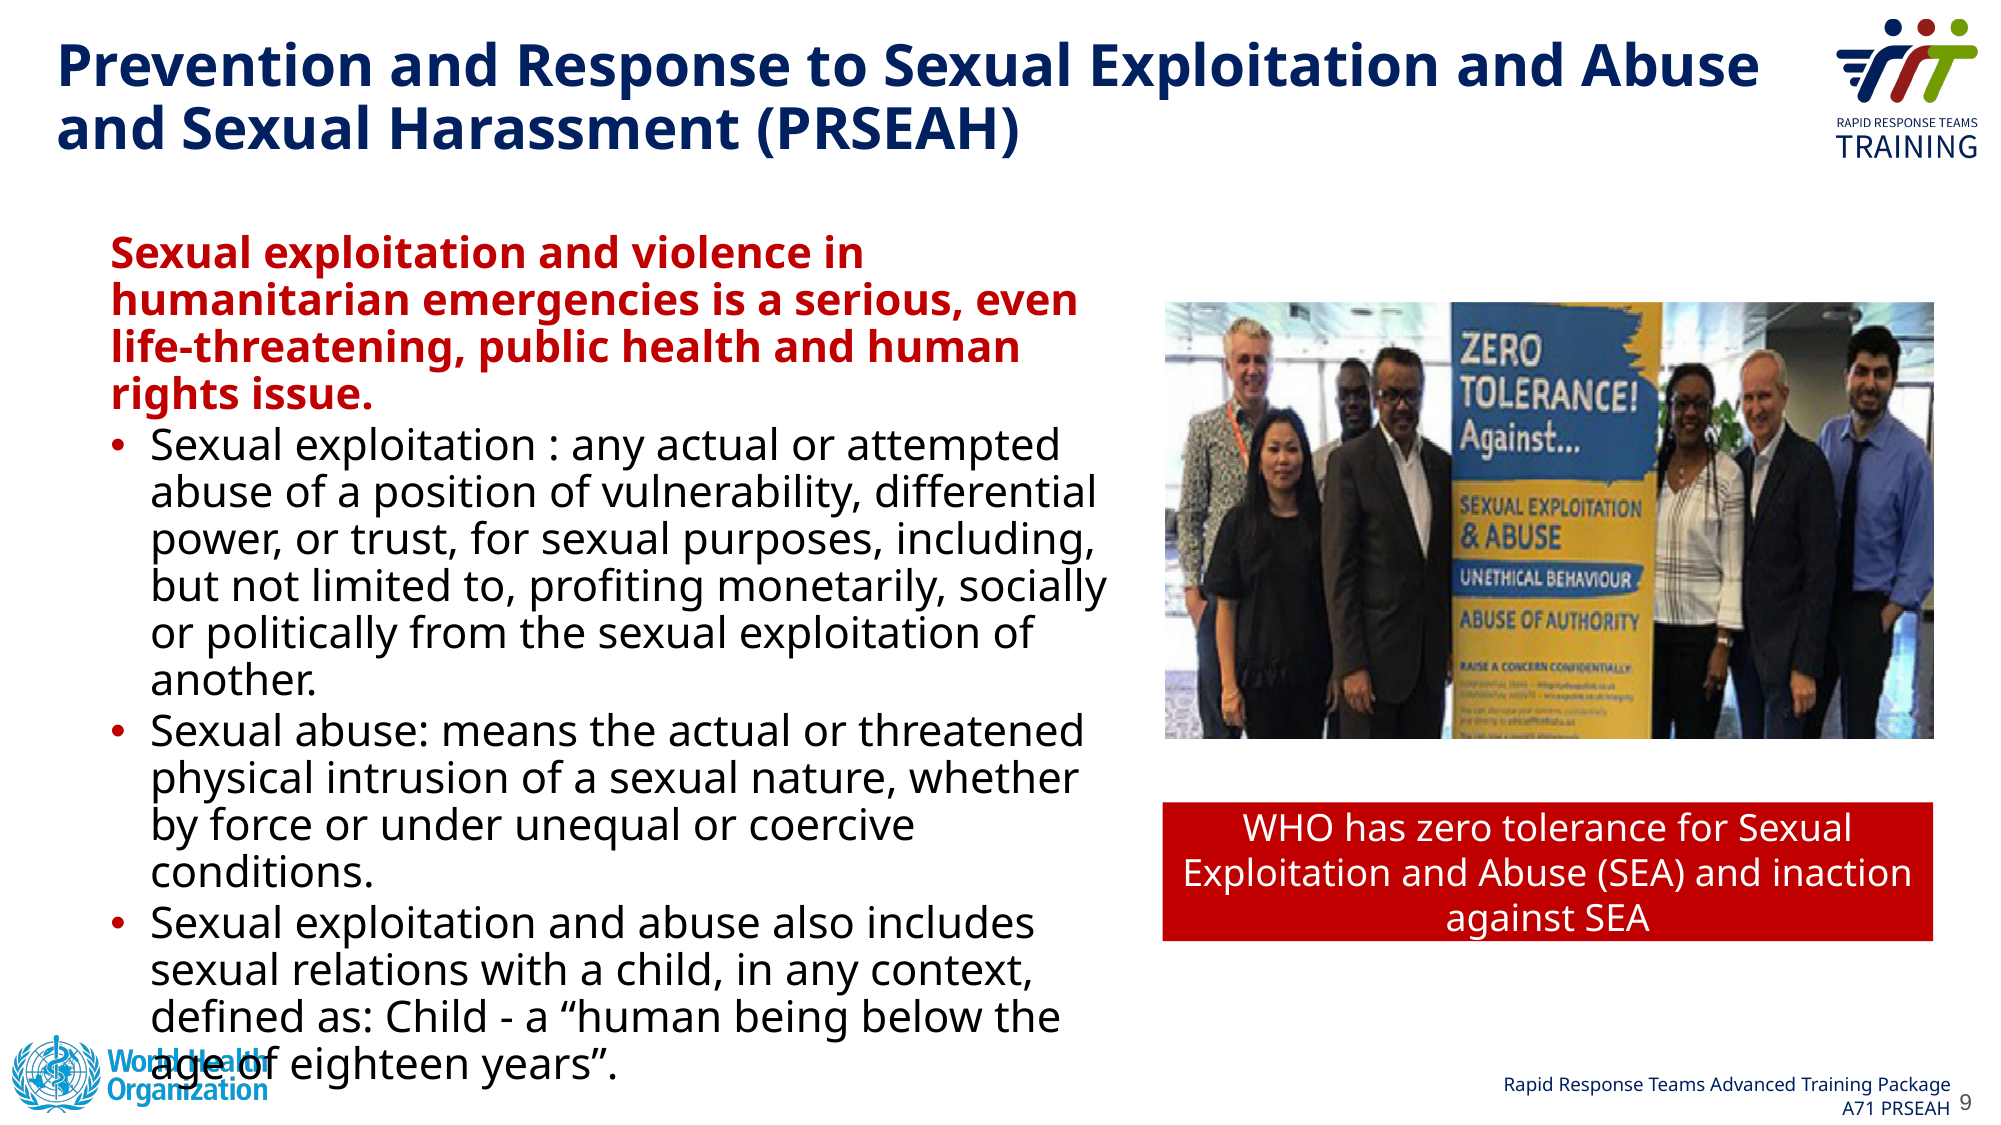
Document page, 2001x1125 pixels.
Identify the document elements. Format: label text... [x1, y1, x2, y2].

list Sexual exploitation and violence in humanitarian emergencies is a serious, even life-threatening, public health and human rights issue. Sexual exploitation : any actual or attempted abuse of a position of vulnerability, differential power, or trust, for sexual purposes, including, but not limited to, profiting monetarily, socially or politically from the sexual exploitation of another. Sexual abuse: means the actual or threatened physical intrusion of a sexual nature, whether by force or under unequal or coercive conditions. Sexual exploitation and abuse also includes sexual relations with a child, in any context, defined as: Child - a “human being below the age of eighteen years”. [104, 225, 1136, 990]
slide_number 9 [1882, 1037, 1916, 1092]
title Prevention and Response to Sexual Exploitation and Abuse and Sexual Harassment (PRSEAH) [48, 18, 1827, 181]
picture [12, 1083, 48, 1113]
picture [58, 1050, 64, 1058]
picture [1835, 19, 1978, 167]
picture [12, 1035, 267, 1113]
picture [1162, 300, 1935, 739]
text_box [1162, 802, 1934, 942]
